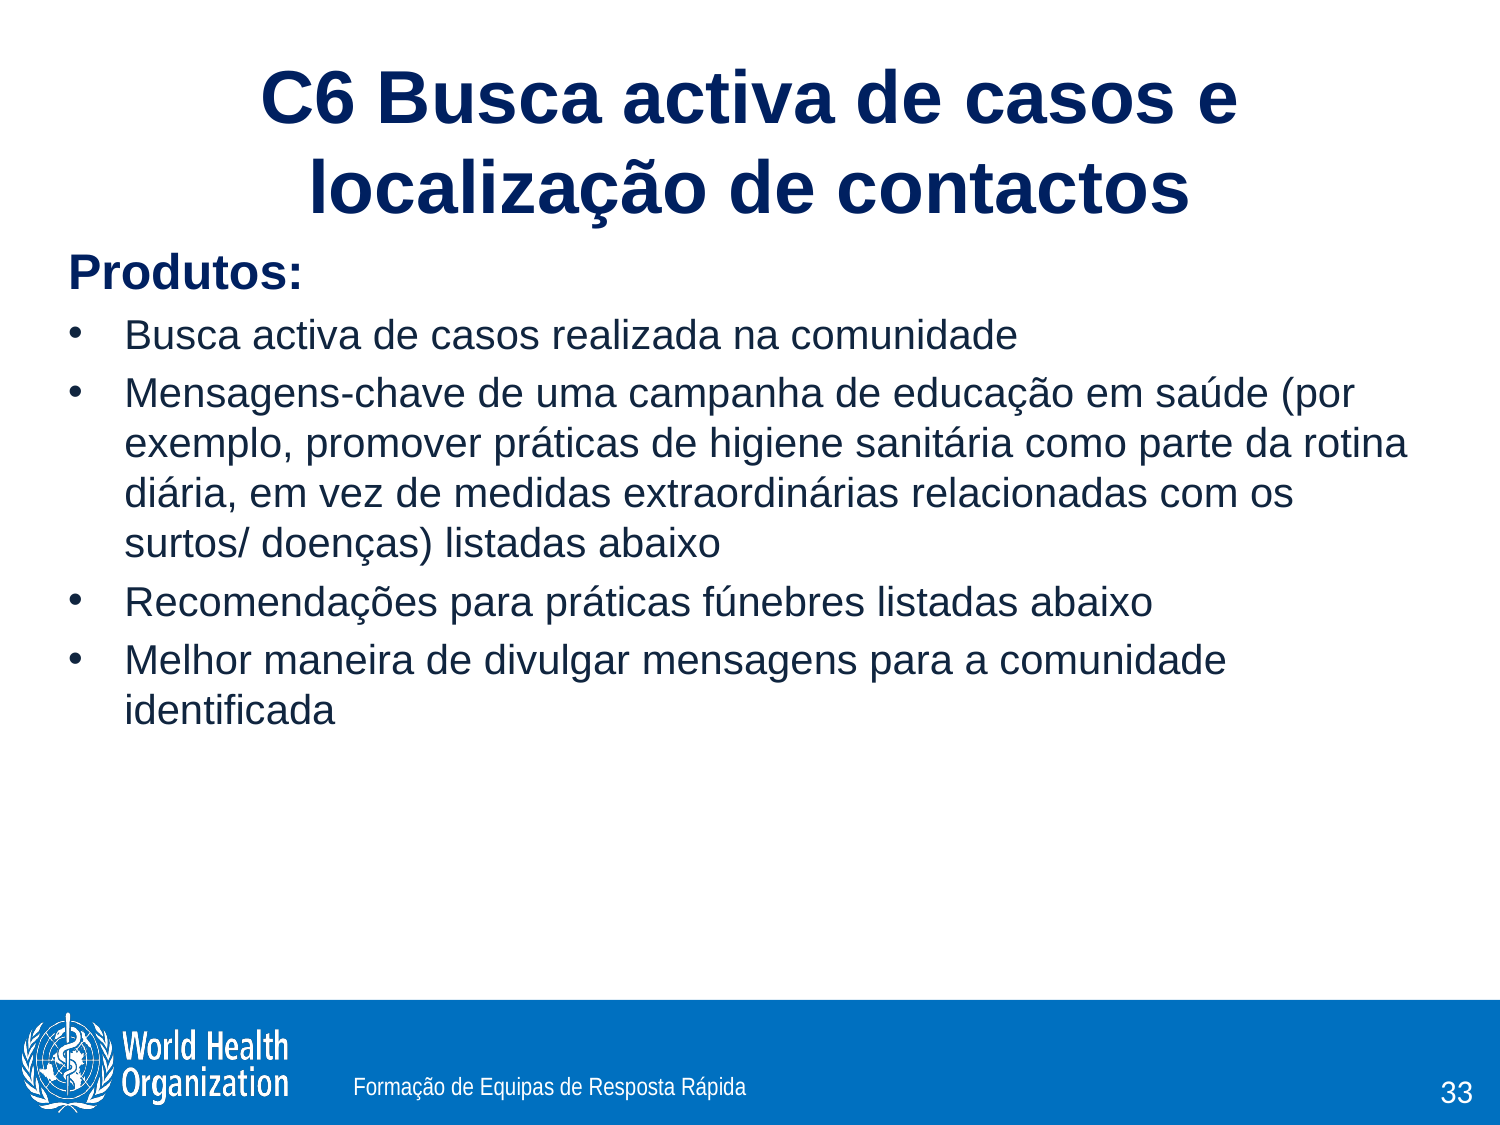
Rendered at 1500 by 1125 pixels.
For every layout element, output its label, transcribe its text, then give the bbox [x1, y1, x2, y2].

title C6 Busca activa de casos e localização de contactos [58, 45, 1442, 231]
list Produtos: Busca activa de casos realizada na comunidade Mensagens-chave de uma campanha de educação em saúde (por exemplo, promover práticas de higiene sanitária como parte da rotina diária, em vez de medidas extraordinárias relacionadas com os surtos/ doenças) listadas abaixo Recomendações para práticas fúnebres listadas abaixo Melhor maneira de divulgar mensagens para a comunidade identificada [53, 231, 1447, 988]
picture [21, 1012, 288, 1113]
